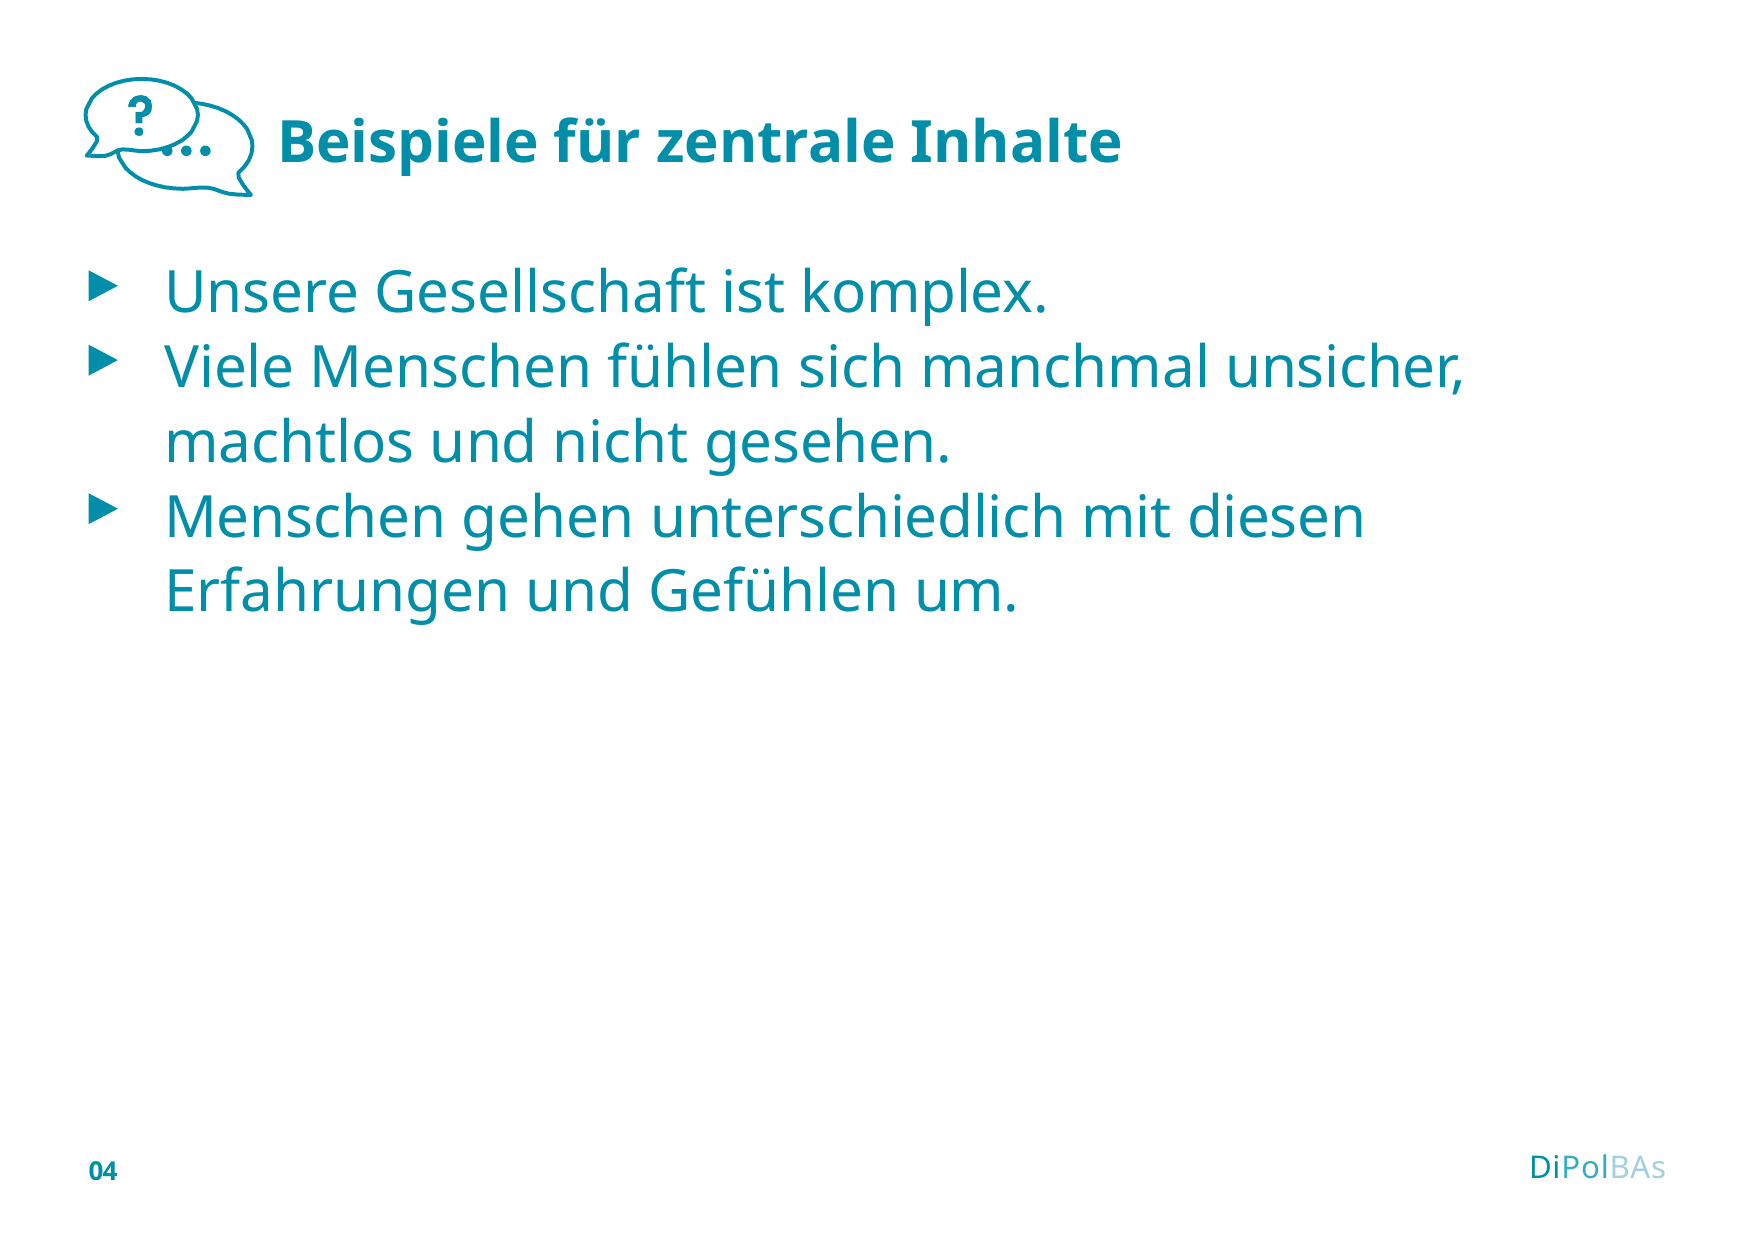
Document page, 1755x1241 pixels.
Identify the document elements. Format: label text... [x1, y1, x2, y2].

text_box 04 [86, 1150, 123, 1187]
title Beispiele für zentrale Inhalte [277, 103, 1595, 175]
text_box Unsere Gesellschaft ist komplex. Viele Menschen fühlen sich manchmal unsicher, machtlos und nicht gesehen. Menschen gehen unterschiedlich mit diesen Erfahrungen und Gefühlen um. [162, 247, 1527, 624]
footer DiPolBAs [1527, 1147, 1669, 1241]
text_box [88, 344, 118, 376]
text_box [88, 493, 118, 525]
text_box [88, 270, 118, 302]
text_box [83, 76, 255, 198]
